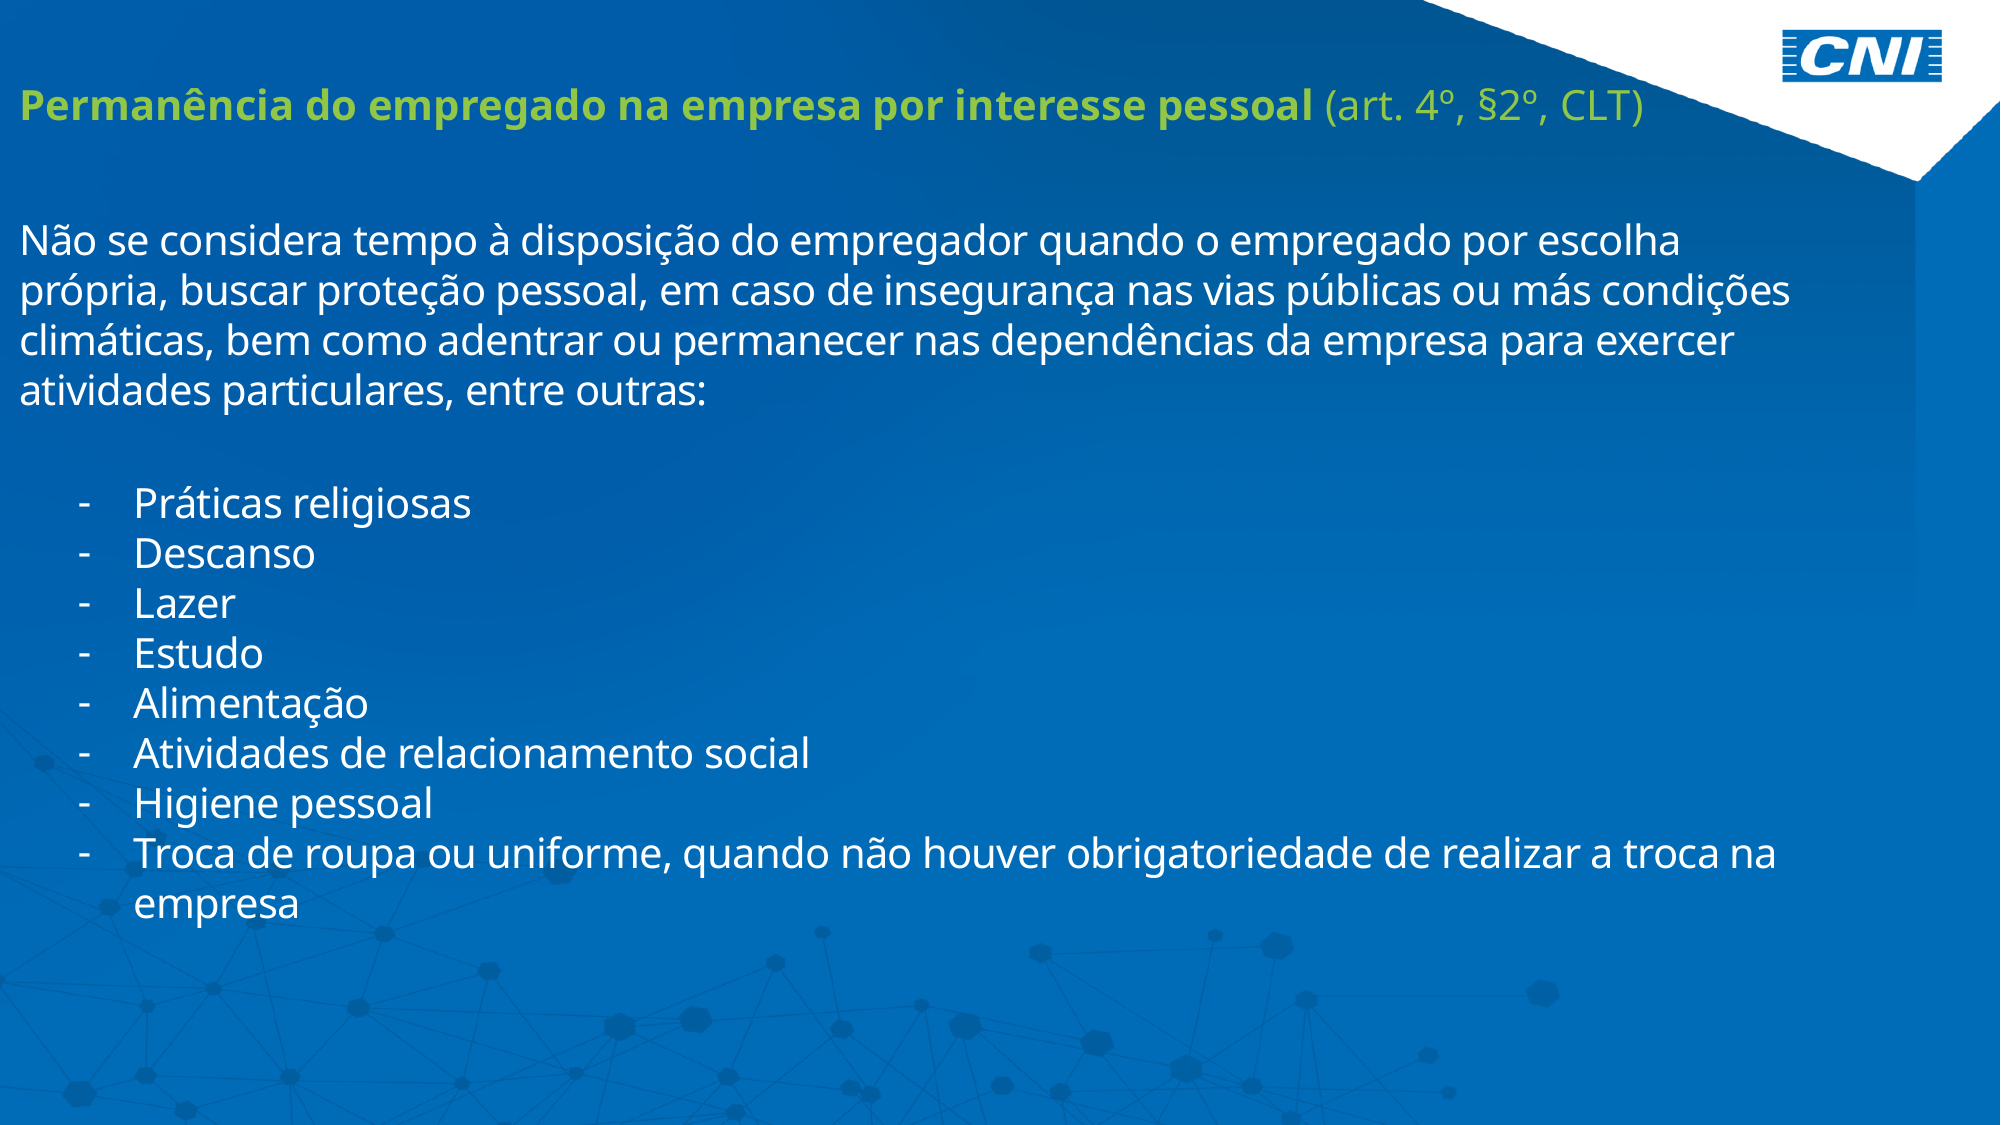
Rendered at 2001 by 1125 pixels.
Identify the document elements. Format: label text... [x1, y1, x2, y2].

text_box Permanência do empregado na empresa por interesse pessoal (art. 4º, §2º, CLT) Não se considera tempo à disposição do empregador quando o empregado por escolha própria, buscar proteção pessoal, em caso de insegurança nas vias públicas ou más condições climáticas, bem como adentrar ou permanecer nas dependências da empresa para exercer atividades particulares, entre outras: Práticas religiosas Descanso Lazer Estudo Alimentação Atividades de relacionamento social Higiene pessoal Troca de roupa ou uniforme, quando não houver obrigatoriedade de realizar a troca na empresa [0, 69, 1849, 1117]
picture [0, 0, 2000, 1125]
